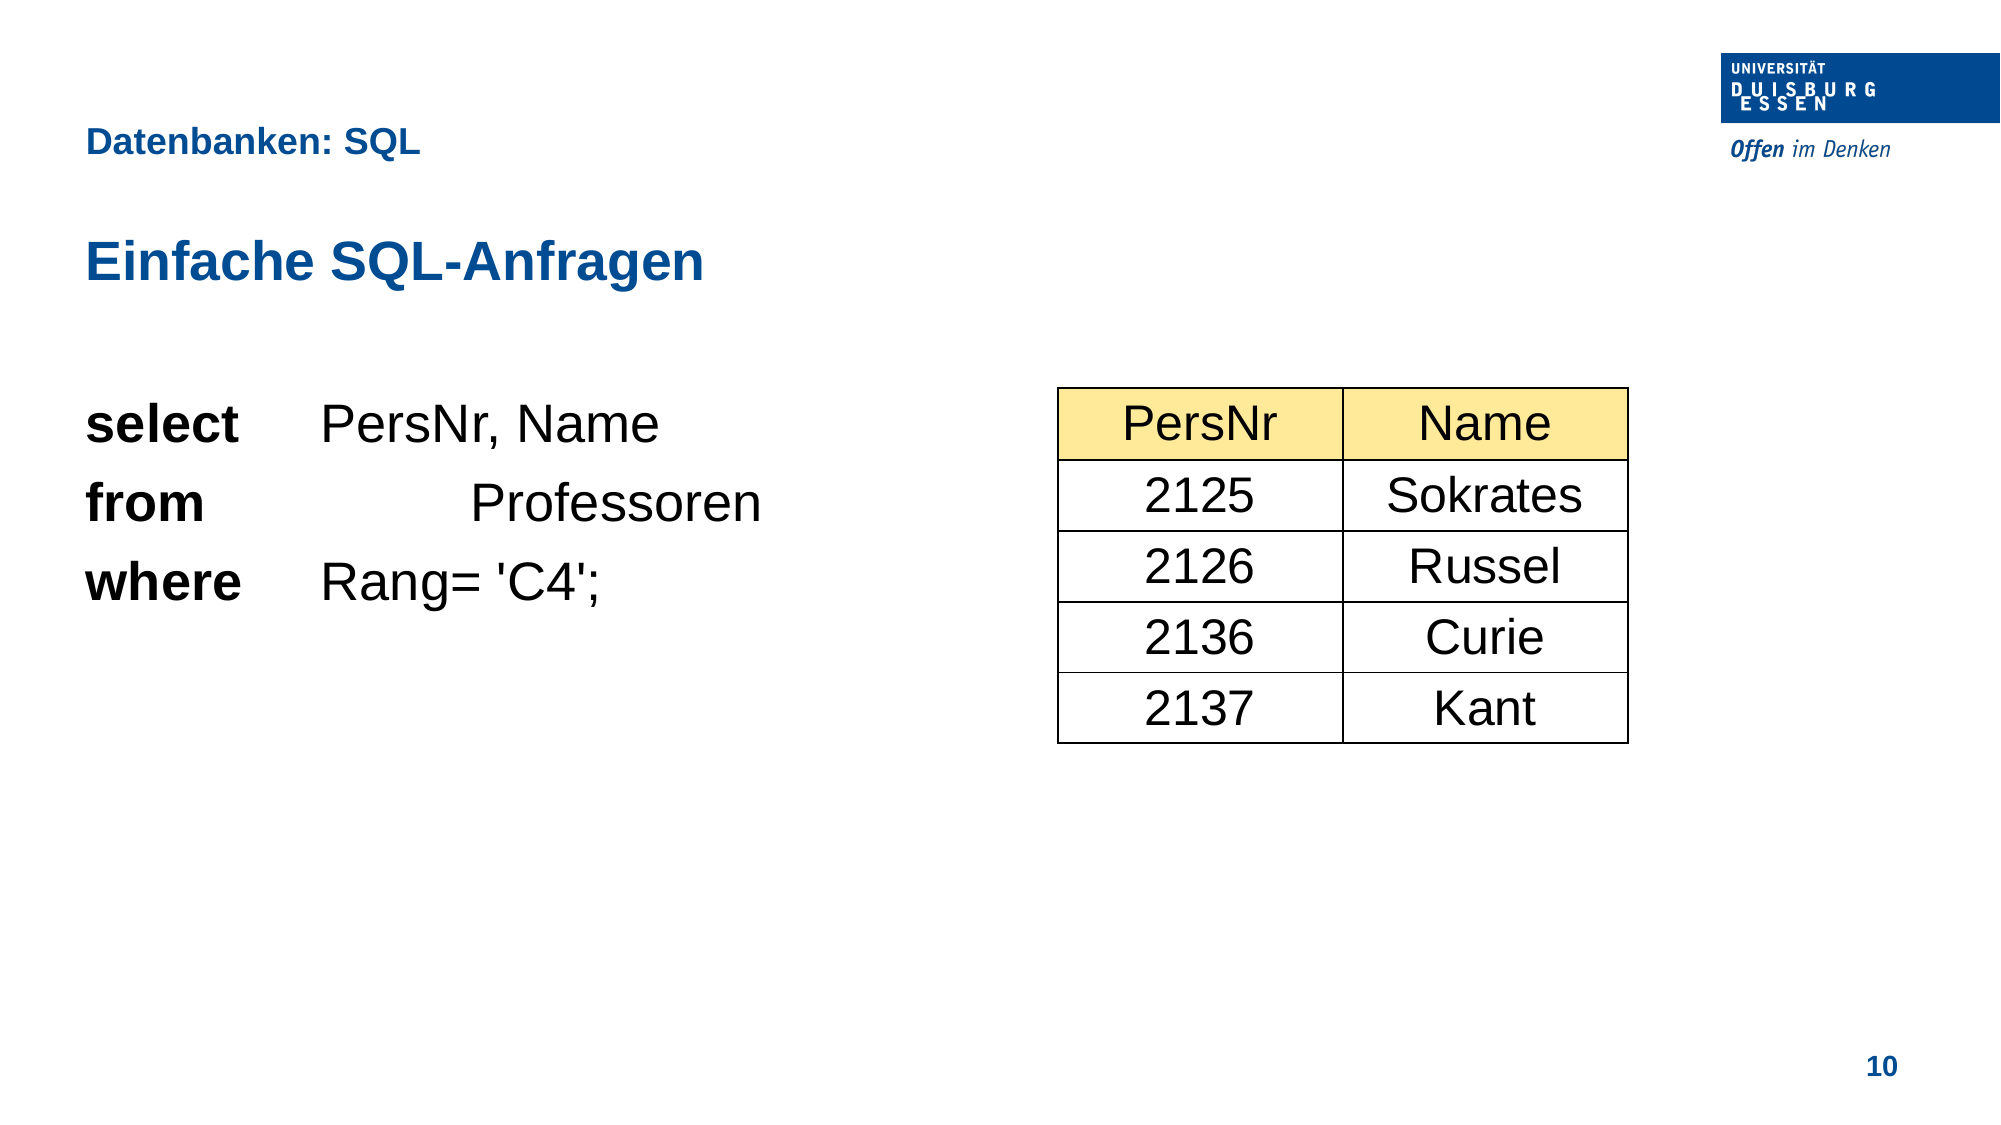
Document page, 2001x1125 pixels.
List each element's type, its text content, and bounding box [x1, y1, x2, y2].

table_cell 2126 [1059, 532, 1342, 601]
list Datenbanken: SQL [85, 121, 1696, 163]
table_cell 2137 [1059, 673, 1342, 742]
slide_number 10 [1677, 1039, 1914, 1081]
table_cell Sokrates [1344, 461, 1627, 530]
table_cell 2125 [1059, 461, 1342, 530]
table_header Name [1344, 389, 1627, 459]
table_cell Kant [1344, 673, 1627, 742]
table_cell Curie [1344, 603, 1627, 672]
list select PersNr, Name from Professoren where Rang= 'C4'; [85, 387, 1915, 1040]
table_cell Russel [1344, 532, 1627, 601]
table_cell 2136 [1059, 603, 1342, 672]
table_header PersNr [1059, 389, 1342, 459]
list Einfache SQL-Anfragen [85, 225, 1696, 301]
picture [1721, 53, 2000, 162]
